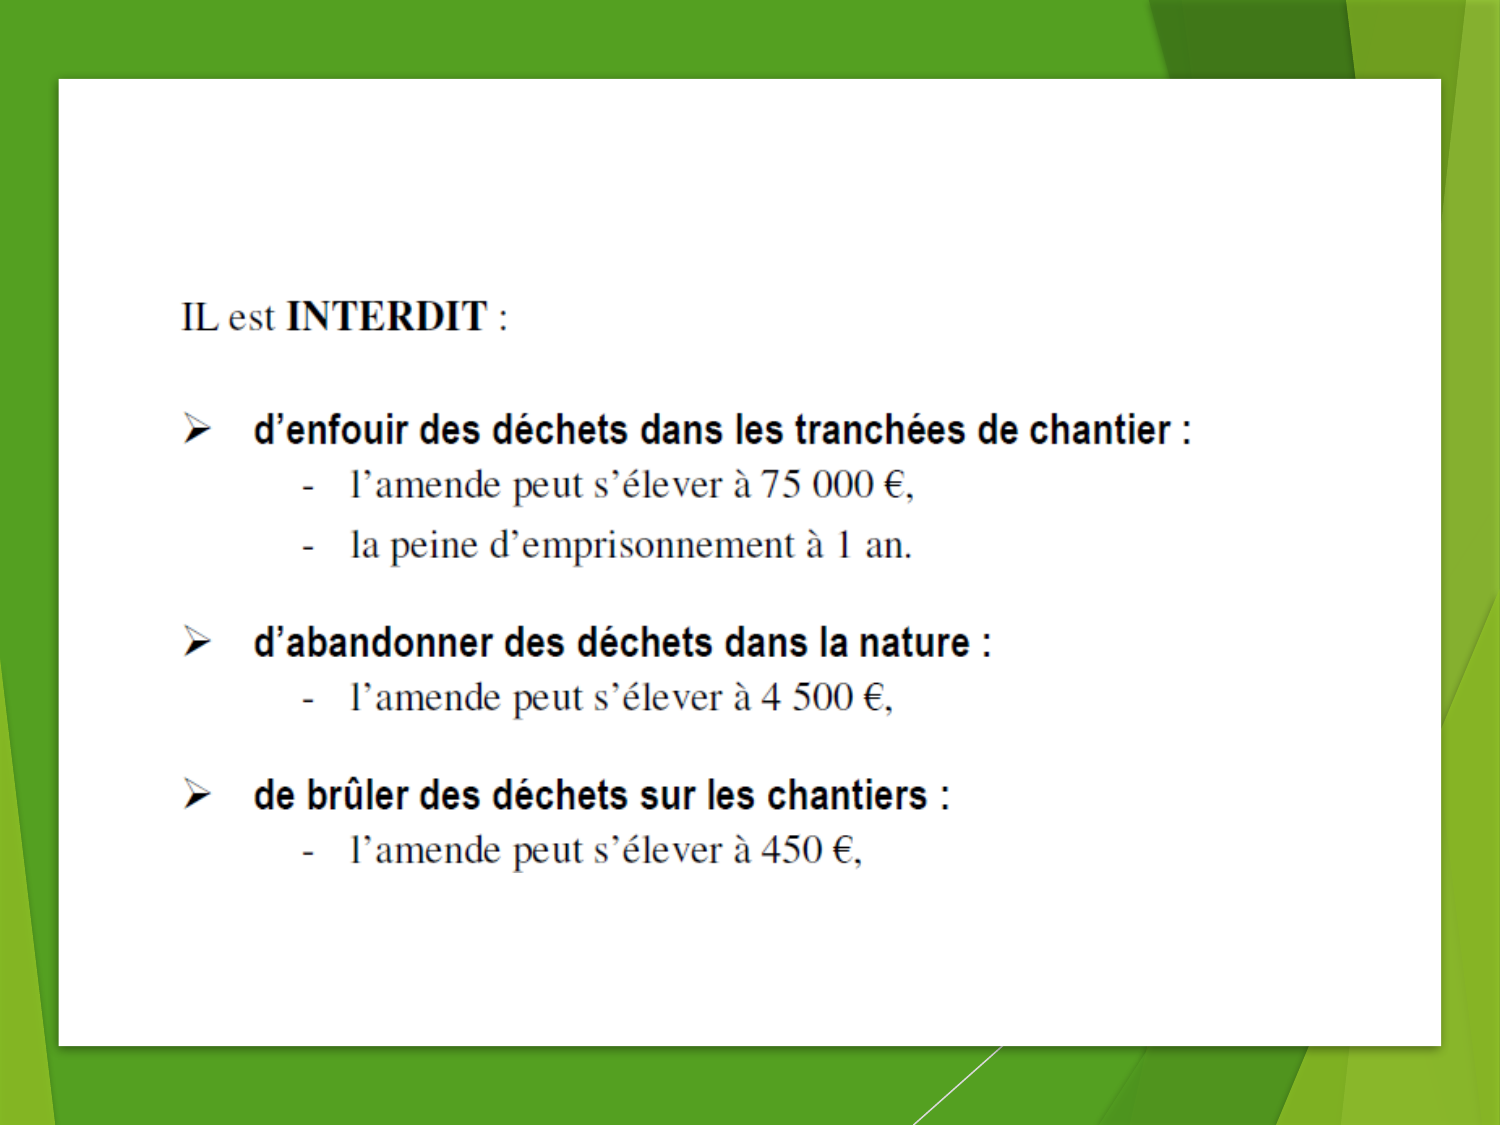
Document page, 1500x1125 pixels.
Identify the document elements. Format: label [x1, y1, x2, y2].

picture [138, 251, 1363, 874]
text_box [0, 0, 1500, 1125]
